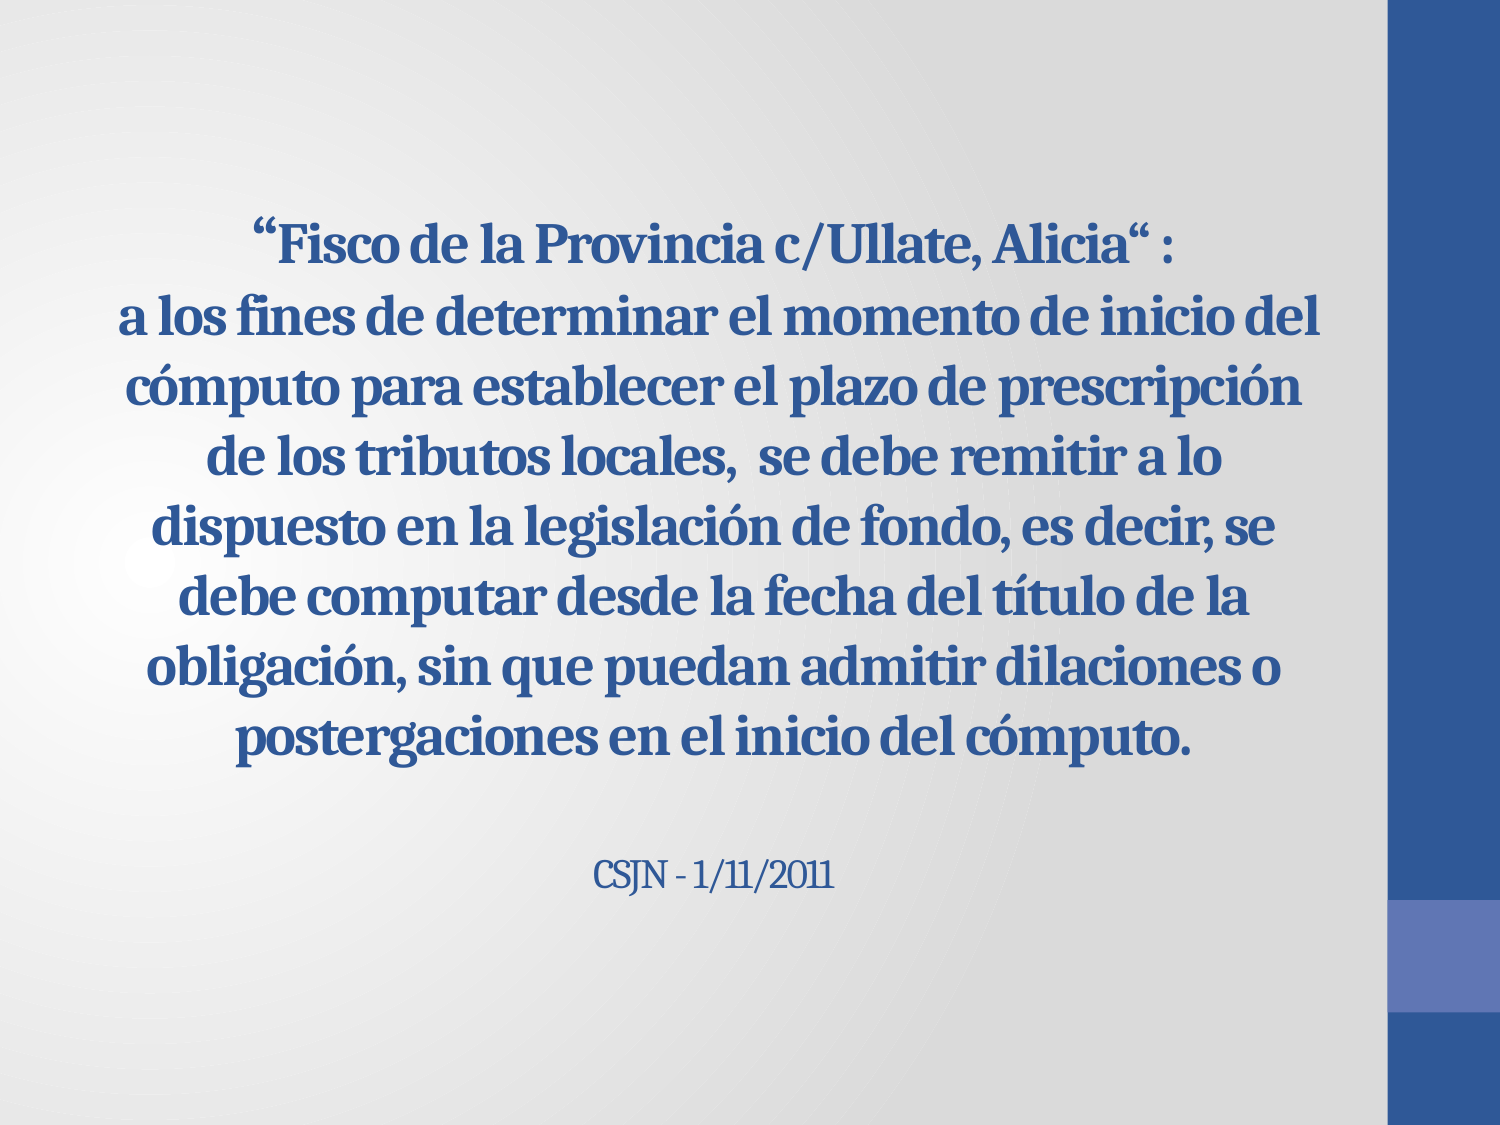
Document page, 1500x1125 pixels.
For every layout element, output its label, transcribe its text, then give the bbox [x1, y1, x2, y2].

title “Fisco de la Provincia c/Ullate, Alicia“ : a los fines de determinar el momento de inicio del cómputo para establecer el plazo de prescripción de los tributos locales, se debe remitir a lo dispuesto en la legislación de fondo, es decir, se debe computar desde la fecha del título de la obligación, sin que puedan admitir dilaciones o postergaciones en el inicio del cómputo. CSJN - 1/11/2011 [88, 373, 1339, 561]
